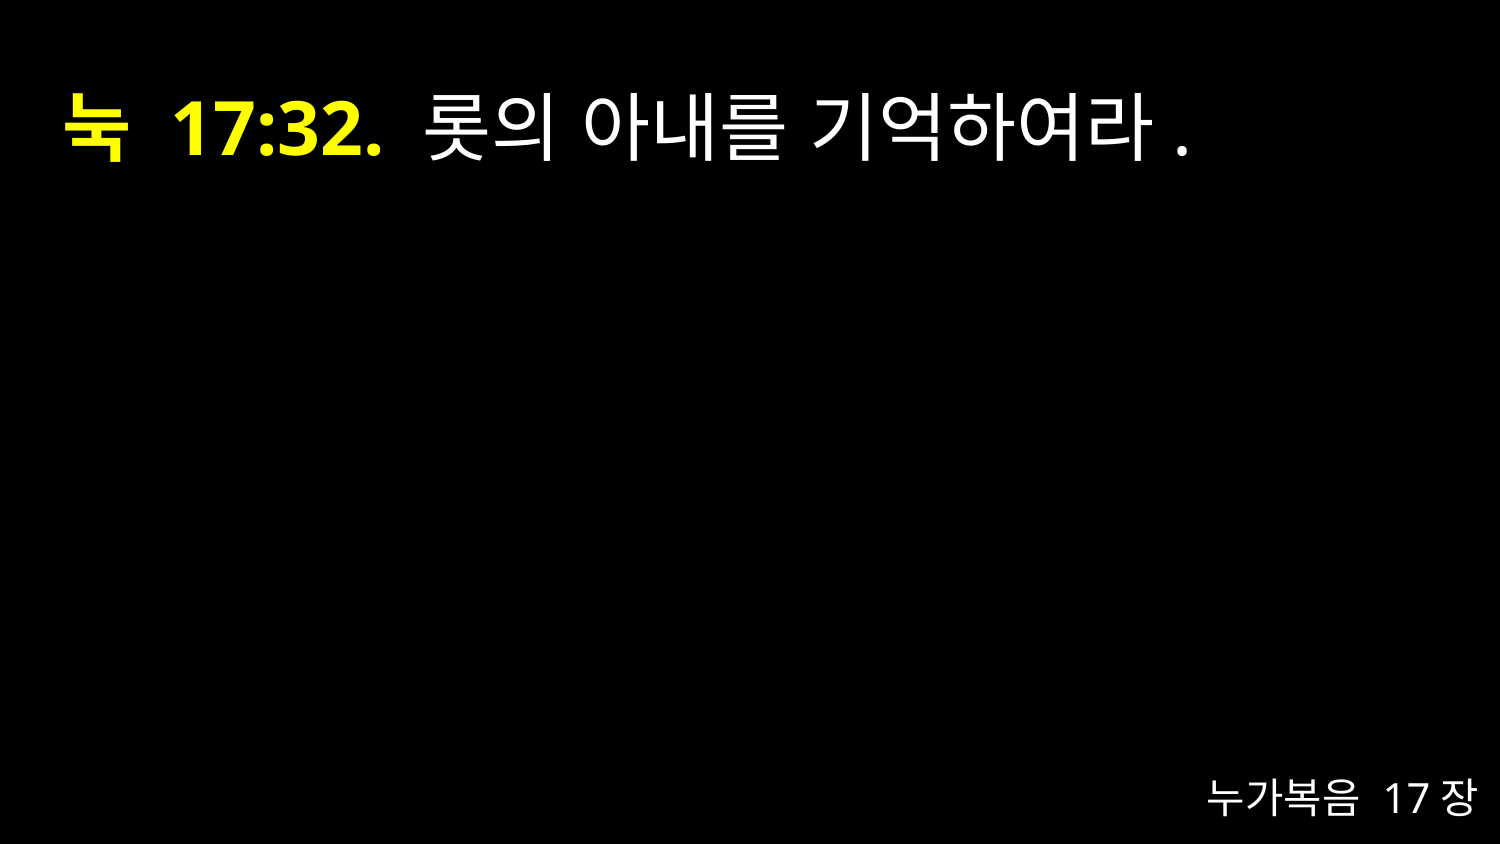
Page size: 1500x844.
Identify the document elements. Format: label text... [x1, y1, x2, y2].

title 눅 17:32. 롯의 아내를 기억하여라. [0, 0, 1500, 844]
subtitle 누가복음 17장 [916, 770, 1500, 844]
